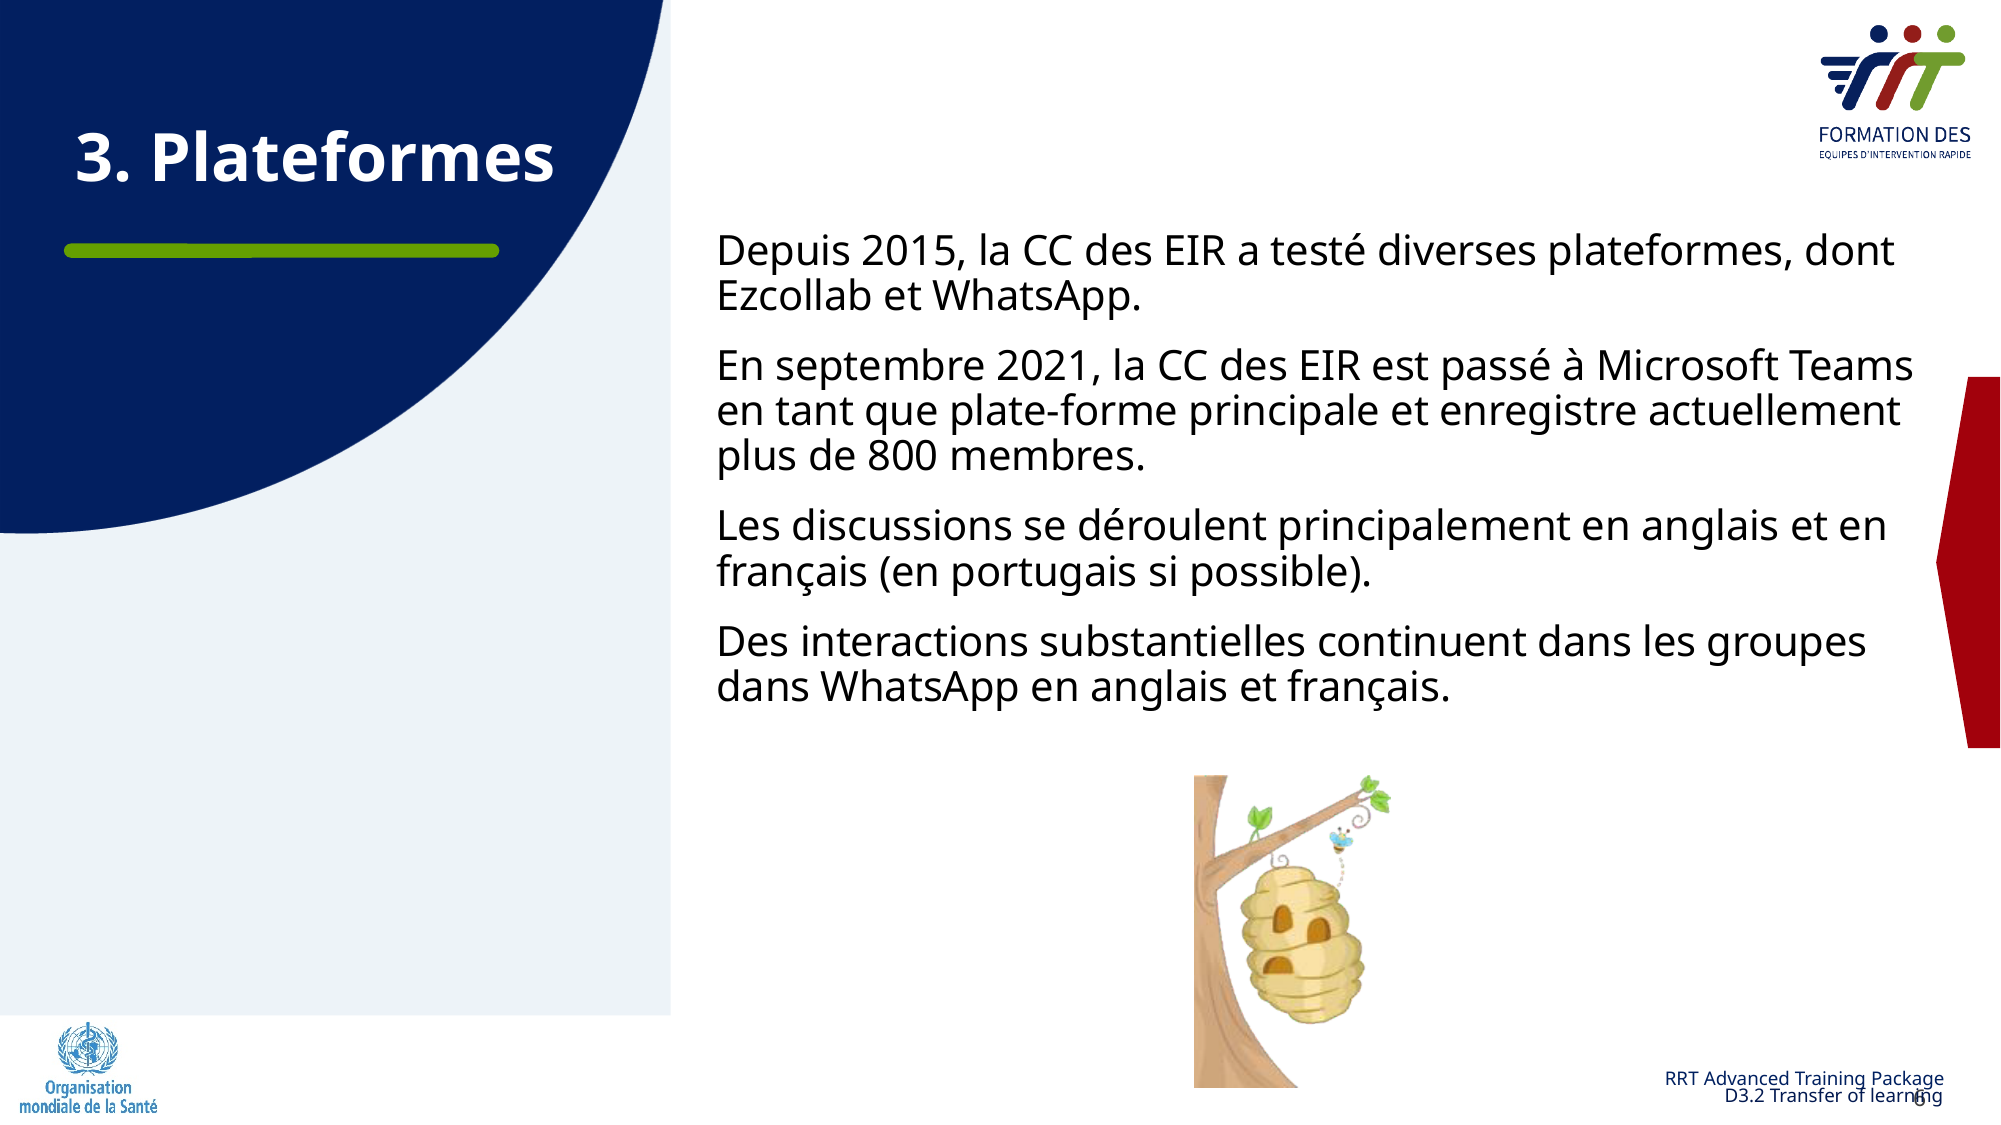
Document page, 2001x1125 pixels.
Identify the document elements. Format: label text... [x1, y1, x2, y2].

picture [1194, 774, 1391, 1088]
list Depuis 2015, la CC des EIR a testé diverses plateformes, dont Ezcollab et WhatsApp. En septembre 2021, la CC des EIR est passé à Microsoft Teams en tant que plate-forme principale et enregistre actuellement plus de 800 membres. Les discussions se déroulent principalement en anglais et en français (en portugais si possible). Des interactions substantielles continuent dans les groupes dans WhatsApp en anglais et français. [708, 109, 1945, 1021]
title 3. Plateformes [67, 81, 604, 240]
picture [1819, 24, 1971, 160]
picture [0, 0, 670, 538]
picture [18, 1020, 158, 1114]
